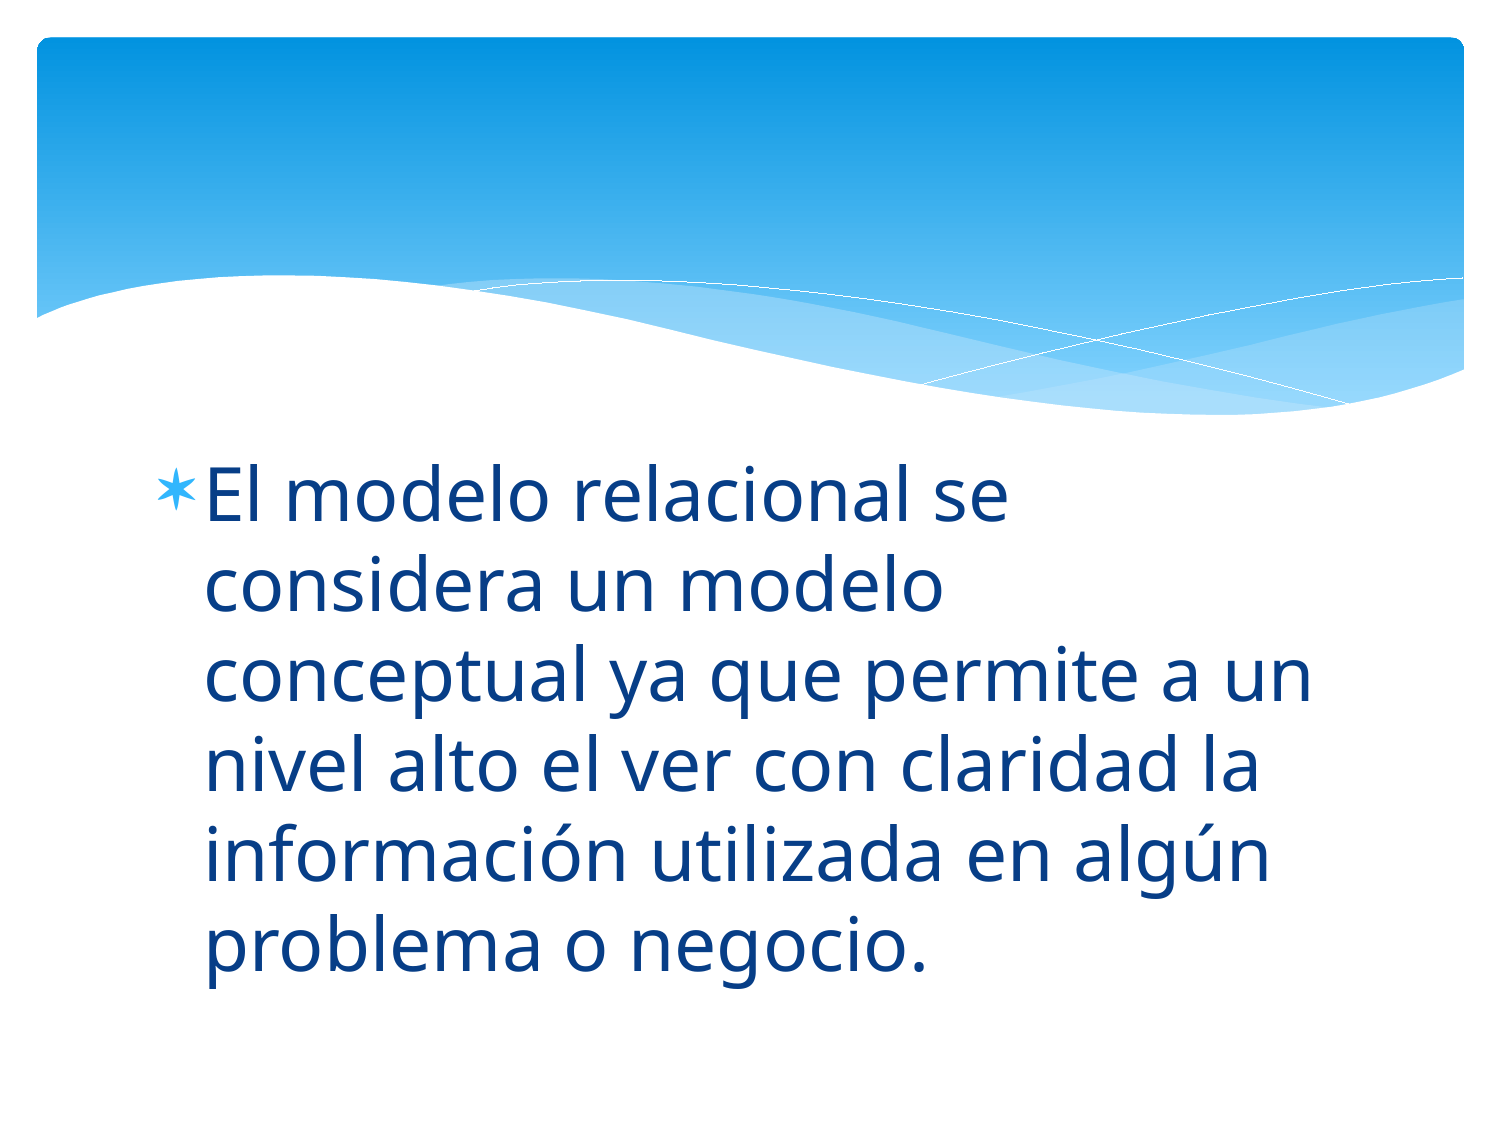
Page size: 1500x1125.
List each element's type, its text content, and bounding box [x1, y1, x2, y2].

list El modelo relacional se considera un modelo conceptual ya que permite a un nivel alto el ver con claridad la información utilizada en algún problema o negocio. [143, 438, 1359, 1005]
